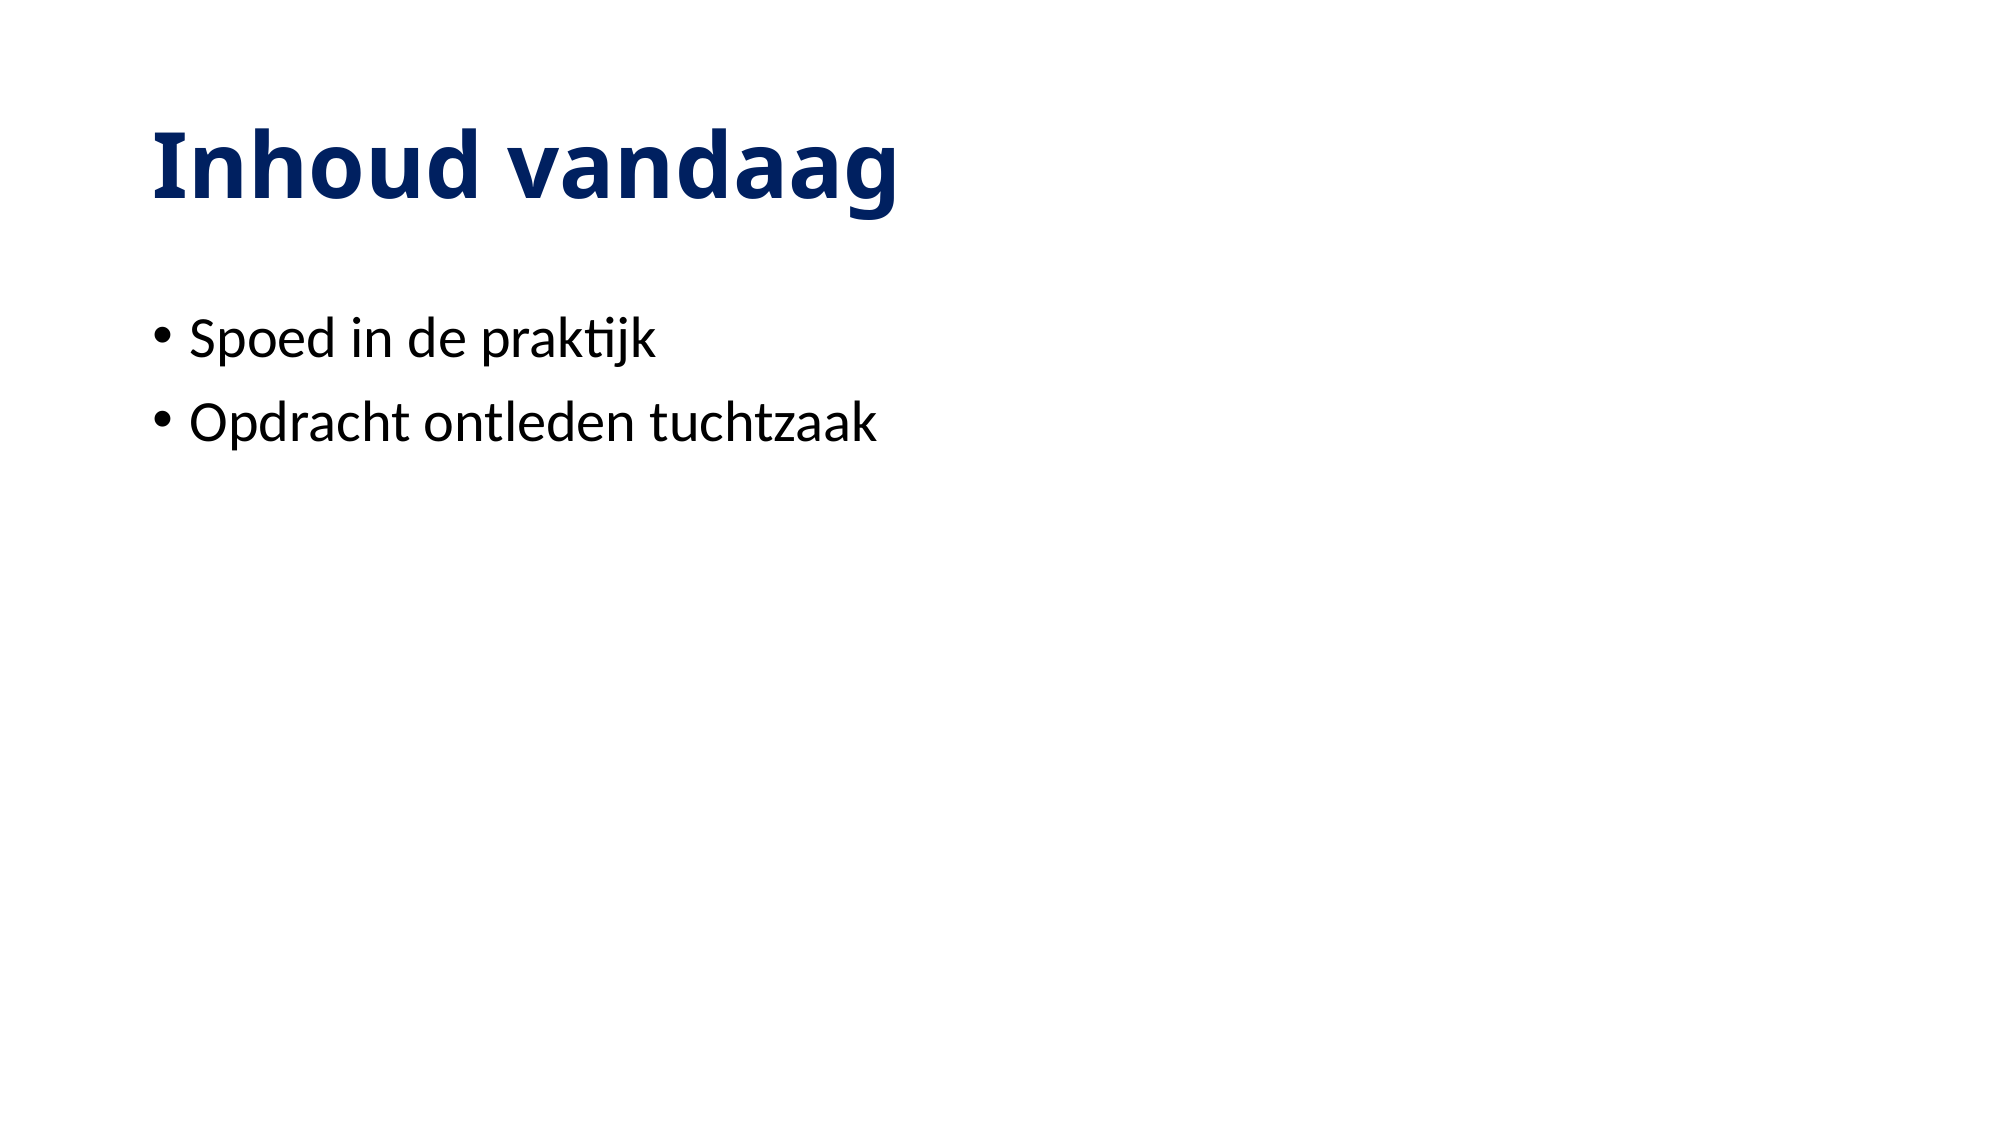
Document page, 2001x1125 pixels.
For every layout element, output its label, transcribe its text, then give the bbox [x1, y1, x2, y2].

list Spoed in de praktijk Opdracht ontleden tuchtzaak [137, 299, 1863, 1014]
title Inhoud vandaag [137, 59, 1863, 278]
